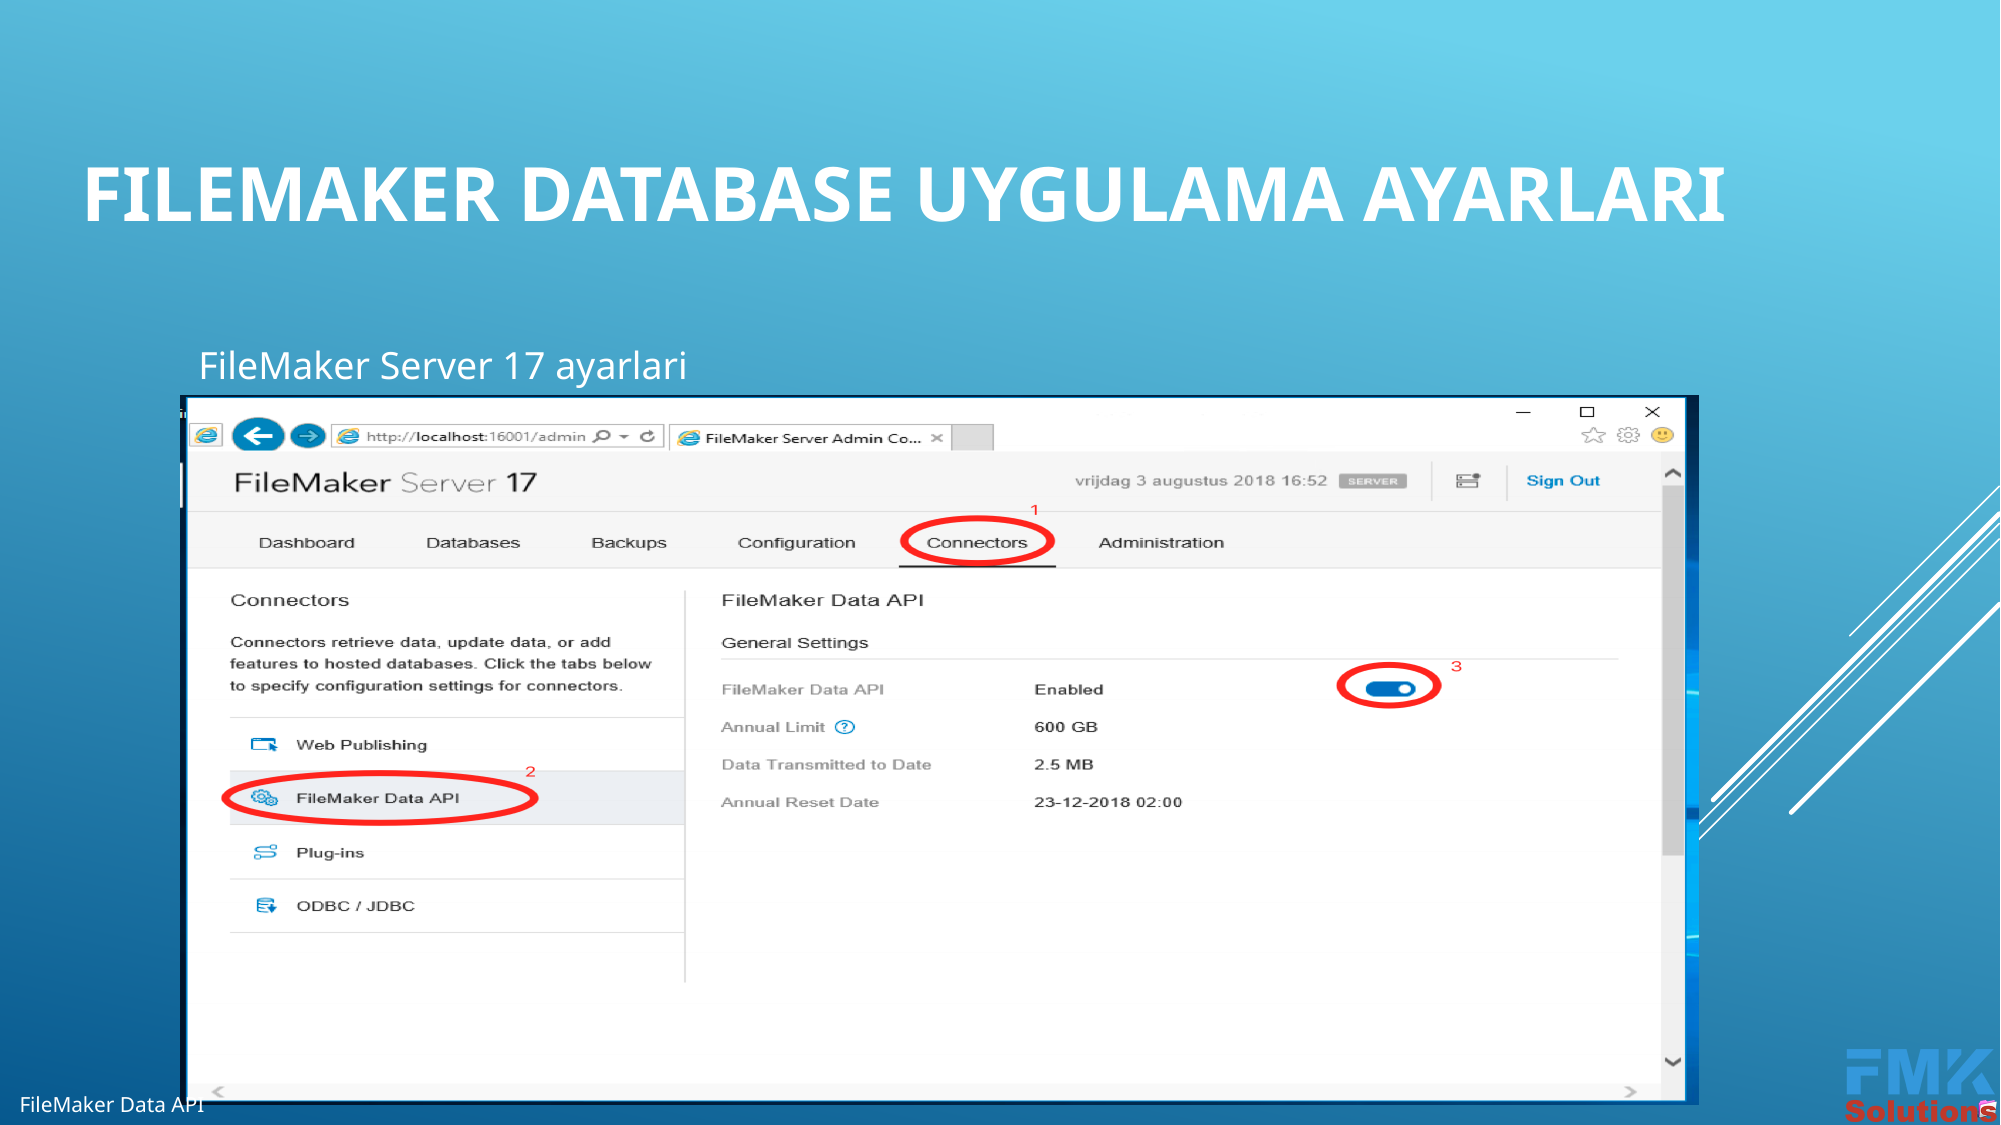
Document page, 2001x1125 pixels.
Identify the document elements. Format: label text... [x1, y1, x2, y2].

picture [1840, 1046, 2000, 1125]
title Filemaker database uygulama ayarlari [66, 71, 1974, 312]
text_box FileMaker Data API [4, 1084, 220, 1125]
picture [1687, 943, 1699, 952]
picture [1687, 805, 1699, 820]
picture [180, 394, 1699, 1105]
text_box FileMaker Server 17 ayarlari [183, 334, 704, 394]
